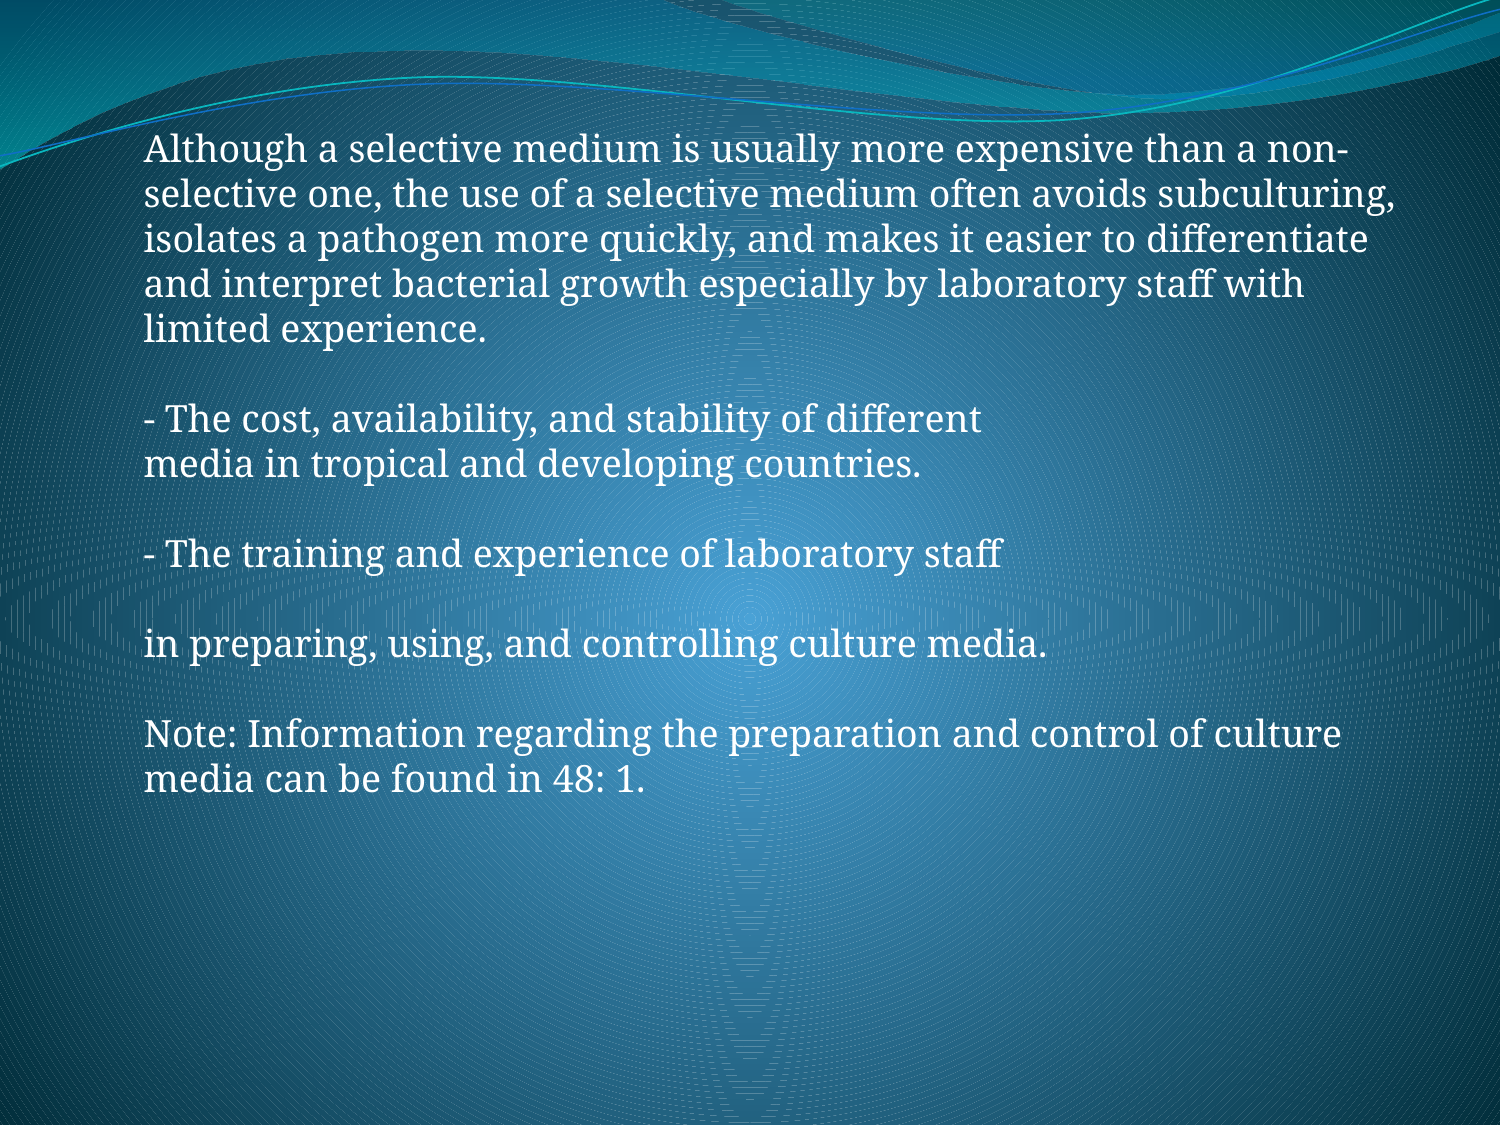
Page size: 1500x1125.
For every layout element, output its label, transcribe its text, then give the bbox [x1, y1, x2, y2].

text_box Although a selective medium is usually more expensive than a non-selective one, the use of a selective medium often avoids subculturing, isolates a pathogen more quickly, and makes it easier to differentiate and interpret bacterial growth especially by laboratory staff with limited experience. - The cost, availability, and stability of different media in tropical and developing countries. - The training and experience of laboratory staff in preparing, using, and controlling culture media. Note: Information regarding the preparation and control of culture media can be found in 48: 1. [128, 117, 1454, 897]
text_box [128, 46, 1454, 117]
